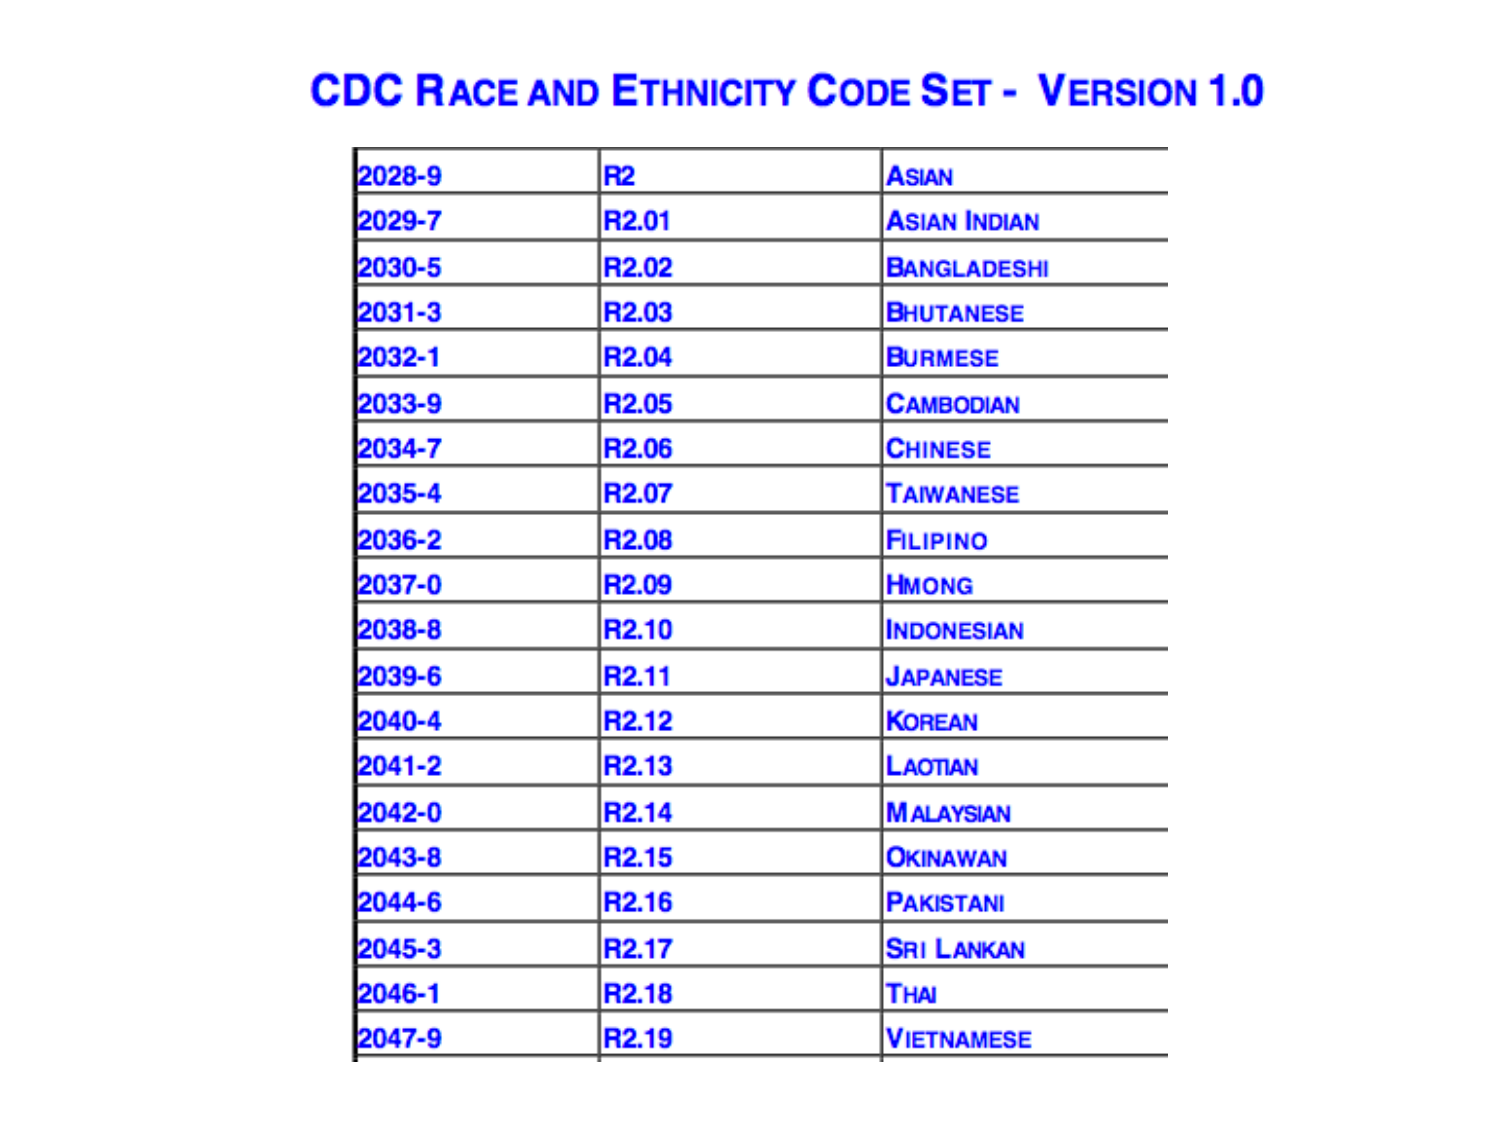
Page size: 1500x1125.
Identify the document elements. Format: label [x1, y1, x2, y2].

picture [280, 68, 1286, 119]
picture [331, 147, 1168, 1062]
